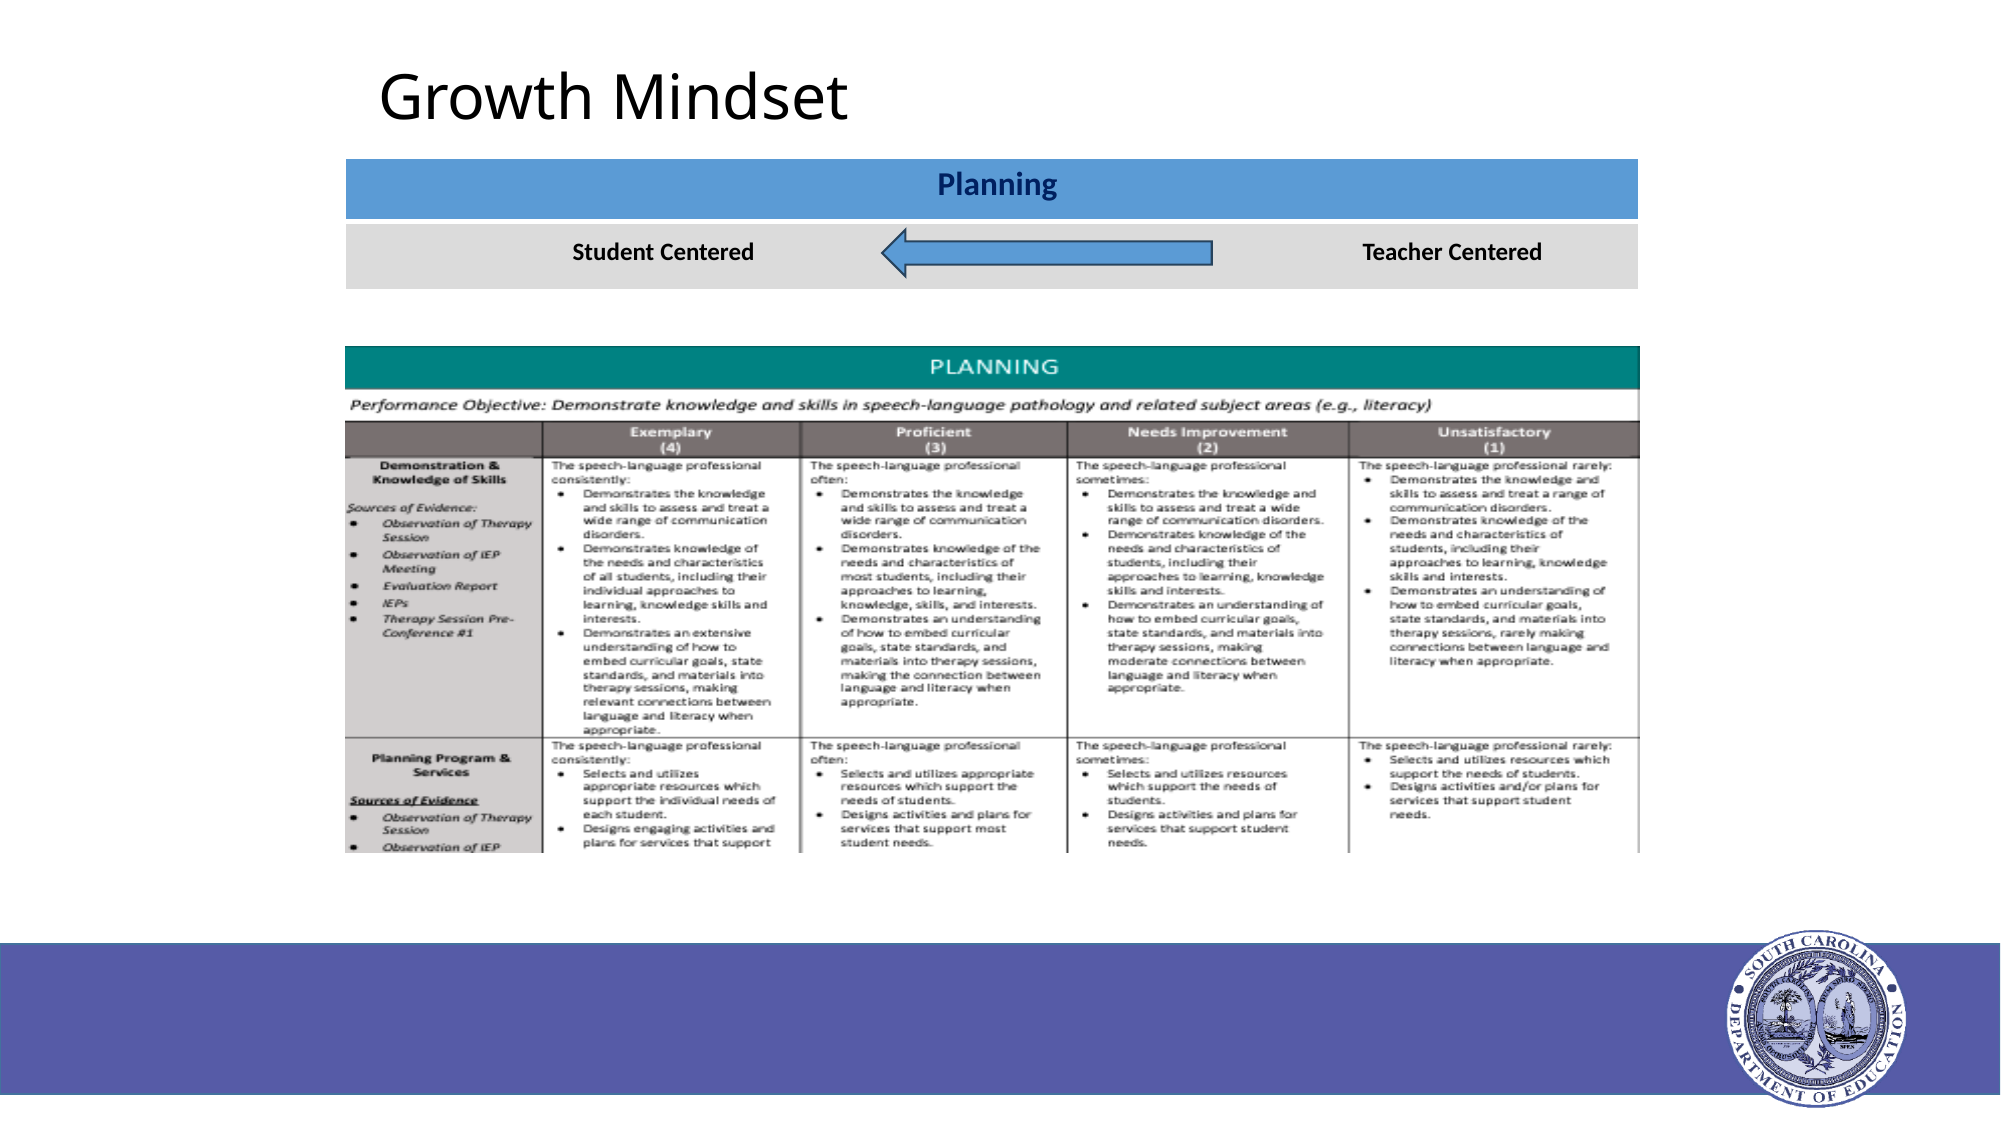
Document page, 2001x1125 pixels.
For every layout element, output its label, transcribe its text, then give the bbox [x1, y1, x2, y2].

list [345, 346, 1640, 853]
title Growth Mindset [363, 40, 1594, 158]
picture [1723, 928, 1907, 1109]
table_cell Student Centered Teacher Centered [346, 224, 1638, 289]
table_header Planning [346, 159, 1638, 219]
text_box [880, 227, 1213, 279]
